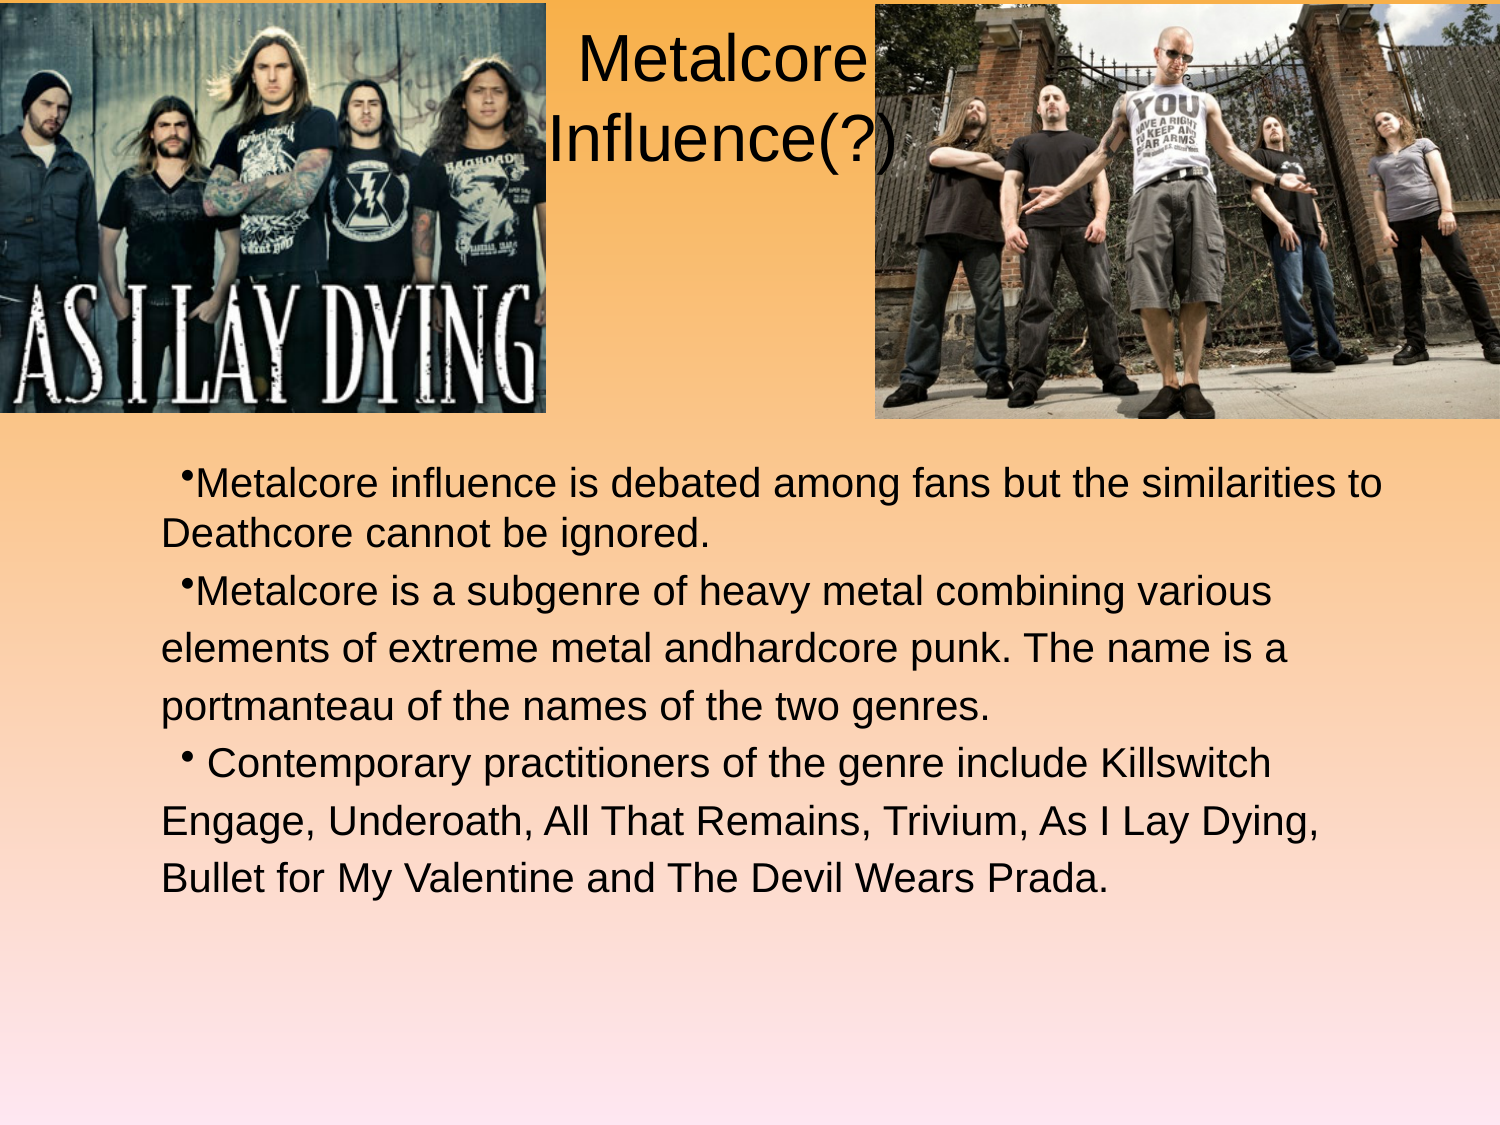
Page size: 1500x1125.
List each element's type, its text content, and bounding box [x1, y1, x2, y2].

picture [0, 3, 546, 413]
picture [874, 3, 1500, 419]
title Metalcore Influence(?) [387, 0, 1060, 219]
list Metalcore influence is debated among fans but the similarities to Deathcore cannot be ignored. Metalcore is a subgenre of heavy metal combining various elements of extreme metal andhardcore punk. The name is a portmanteau of the names of the two genres. Contemporary practitioners of the genre include Killswitch Engage, Underoath, All That Remains, Trivium, As I Lay Dying, Bullet for My Valentine and The Devil Wears Prada. [74, 440, 1426, 1109]
